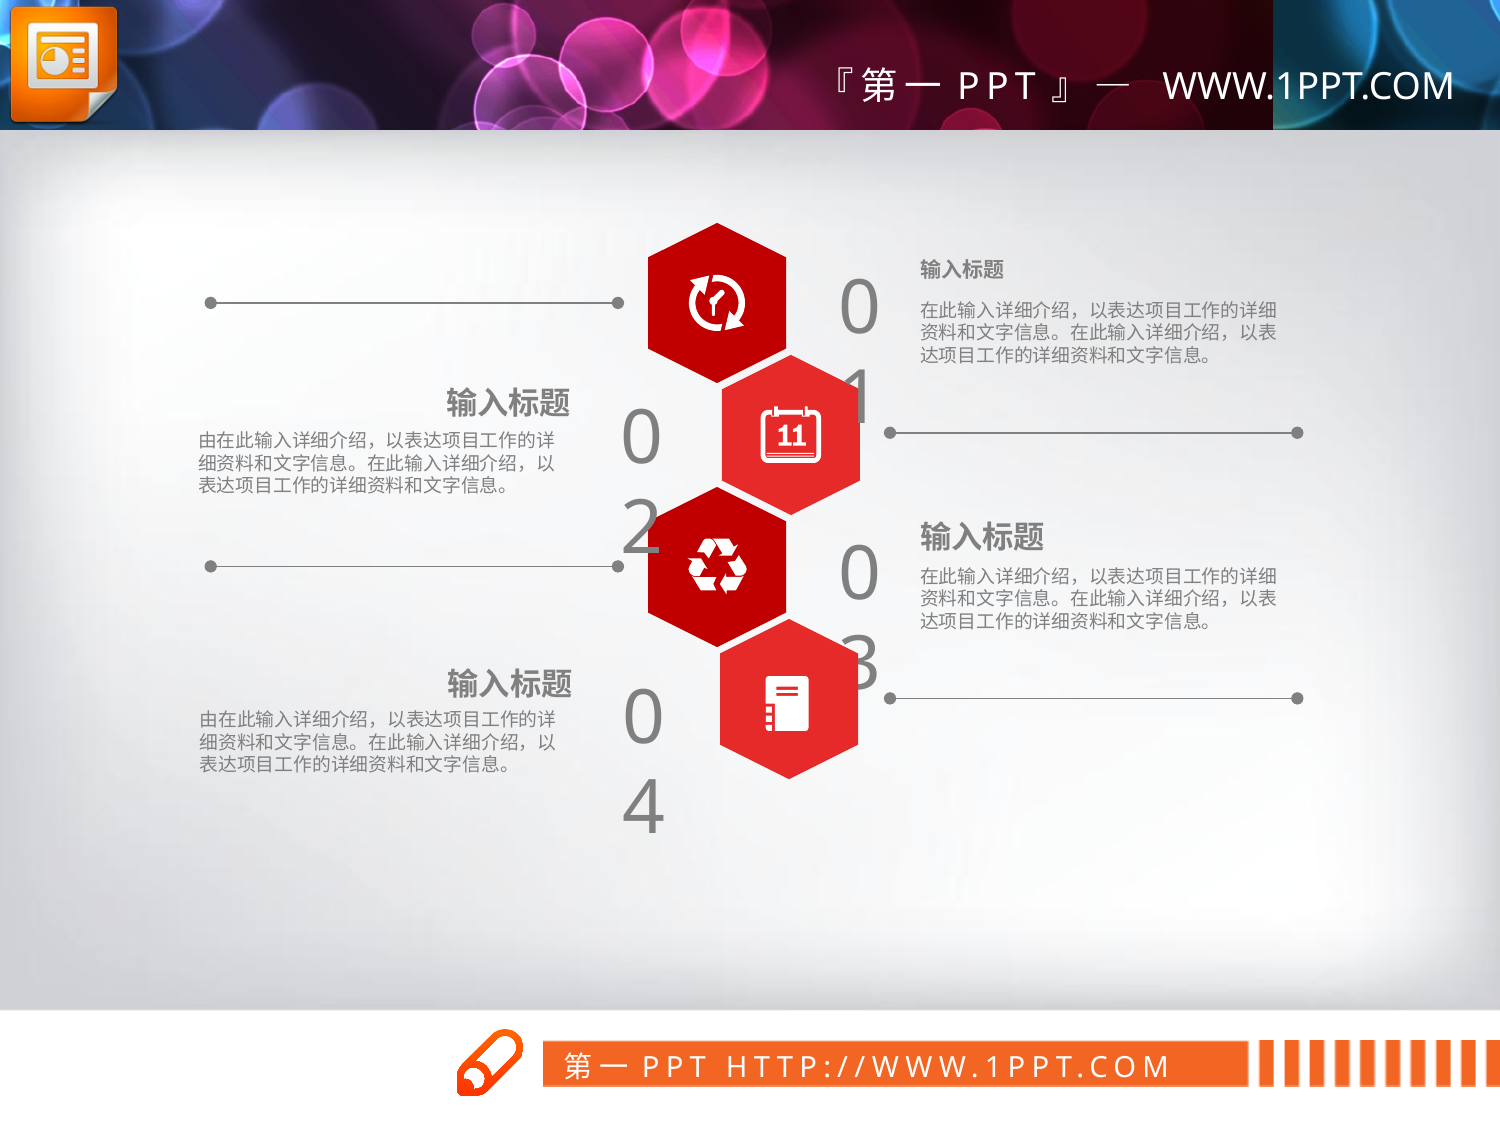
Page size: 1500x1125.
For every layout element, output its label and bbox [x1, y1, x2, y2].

text_box [647, 486, 787, 648]
text_box [803, 509, 1309, 715]
text_box [803, 249, 1309, 449]
picture [0, 0, 1500, 1012]
text_box [183, 375, 699, 579]
text_box [184, 656, 701, 858]
picture [543, 1040, 1500, 1087]
text_box [647, 222, 787, 384]
text_box [721, 354, 861, 516]
text_box [719, 618, 859, 780]
